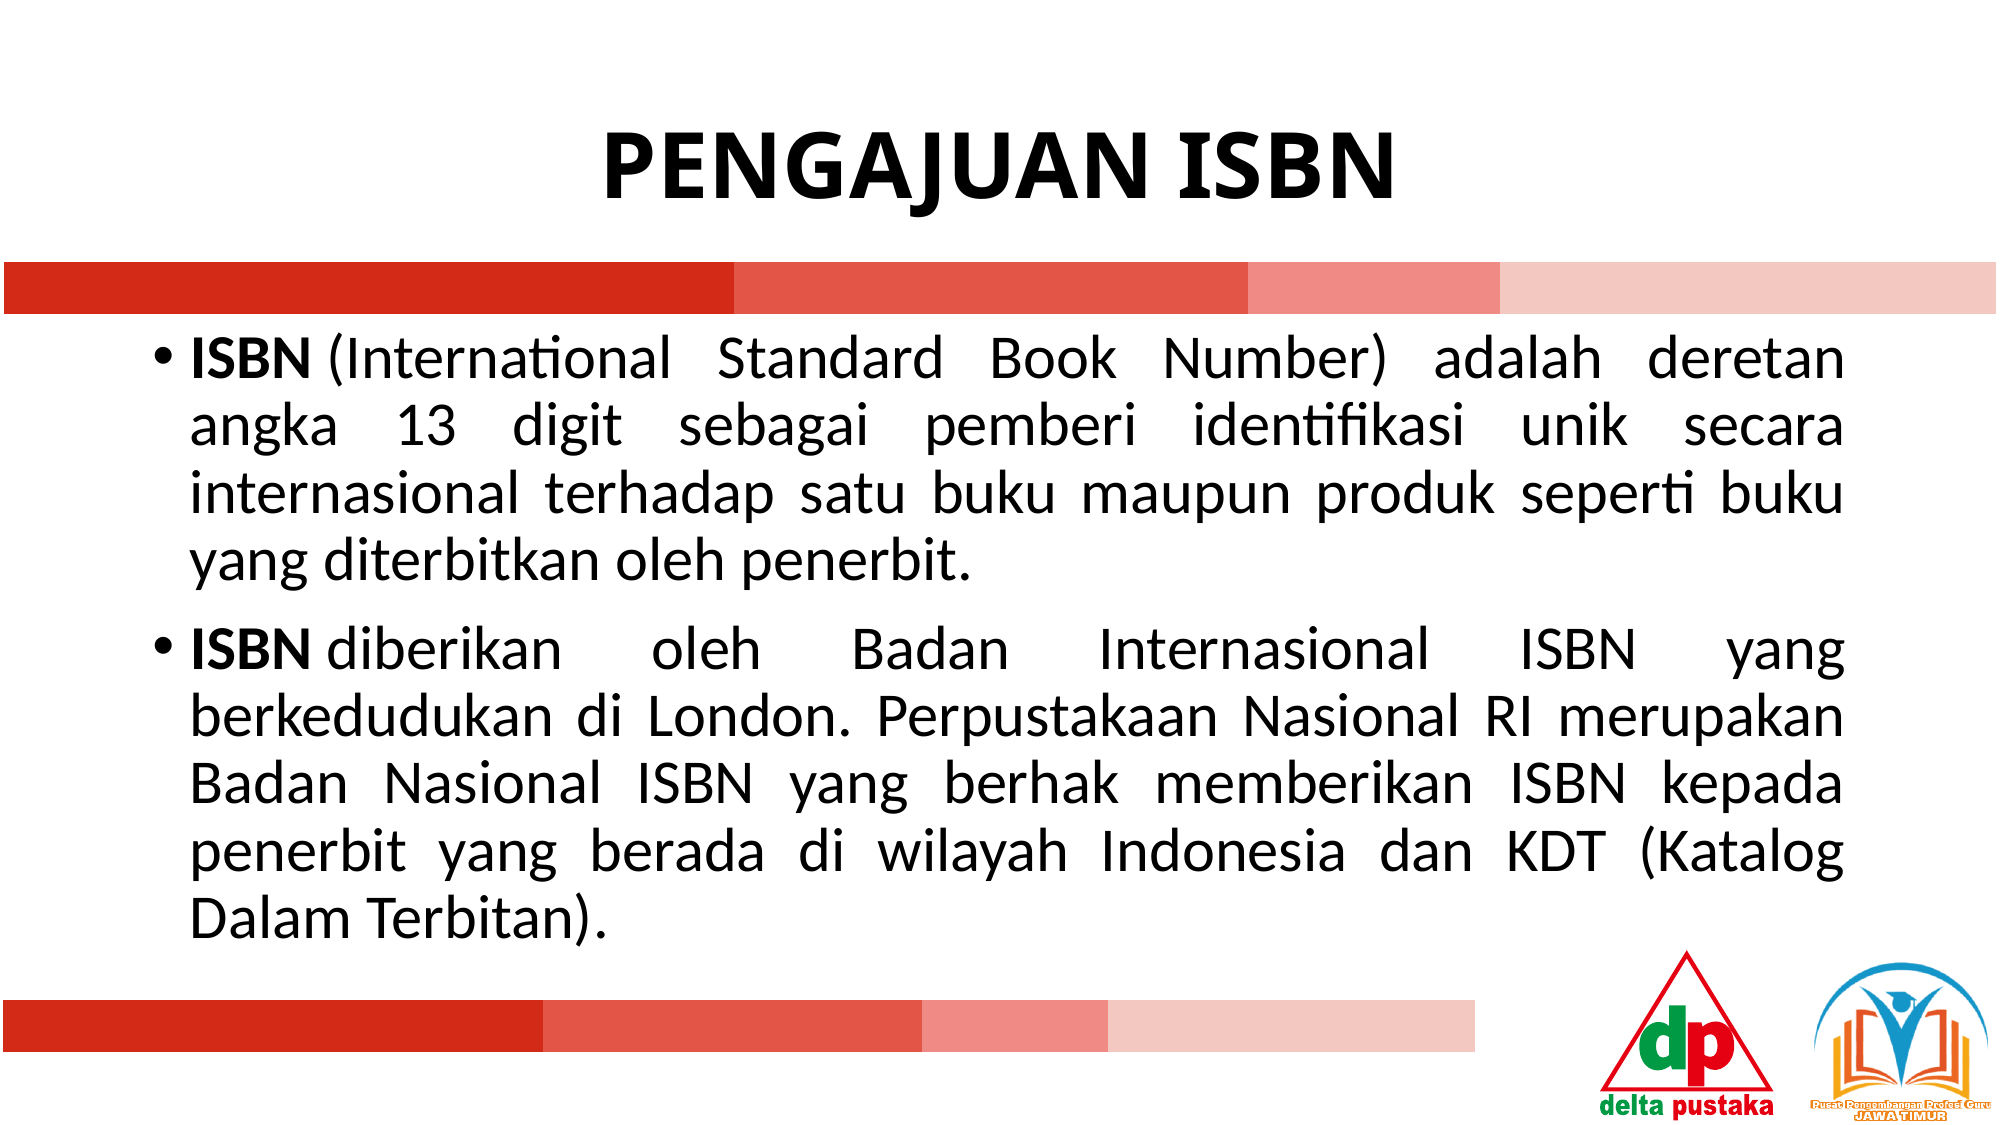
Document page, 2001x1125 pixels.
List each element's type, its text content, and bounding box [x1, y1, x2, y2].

title PENGAJUAN ISBN [137, 59, 1863, 259]
list ISBN (International Standard Book Number) adalah deretan angka 13 digit sebagai pemberi identifikasi unik secara internasional terhadap satu buku maupun produk seperti buku yang diterbitkan oleh penerbit. ISBN diberikan oleh Badan Internasional ISBN yang berkedudukan di London. Perpustakaan Nasional RI merupakan Badan Nasional ISBN yang berhak memberikan ISBN kepada penerbit yang berada di wilayah Indonesia dan KDT (Katalog Dalam Terbitan). [137, 317, 1863, 937]
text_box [0, 937, 2000, 1125]
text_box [0, 259, 2000, 317]
